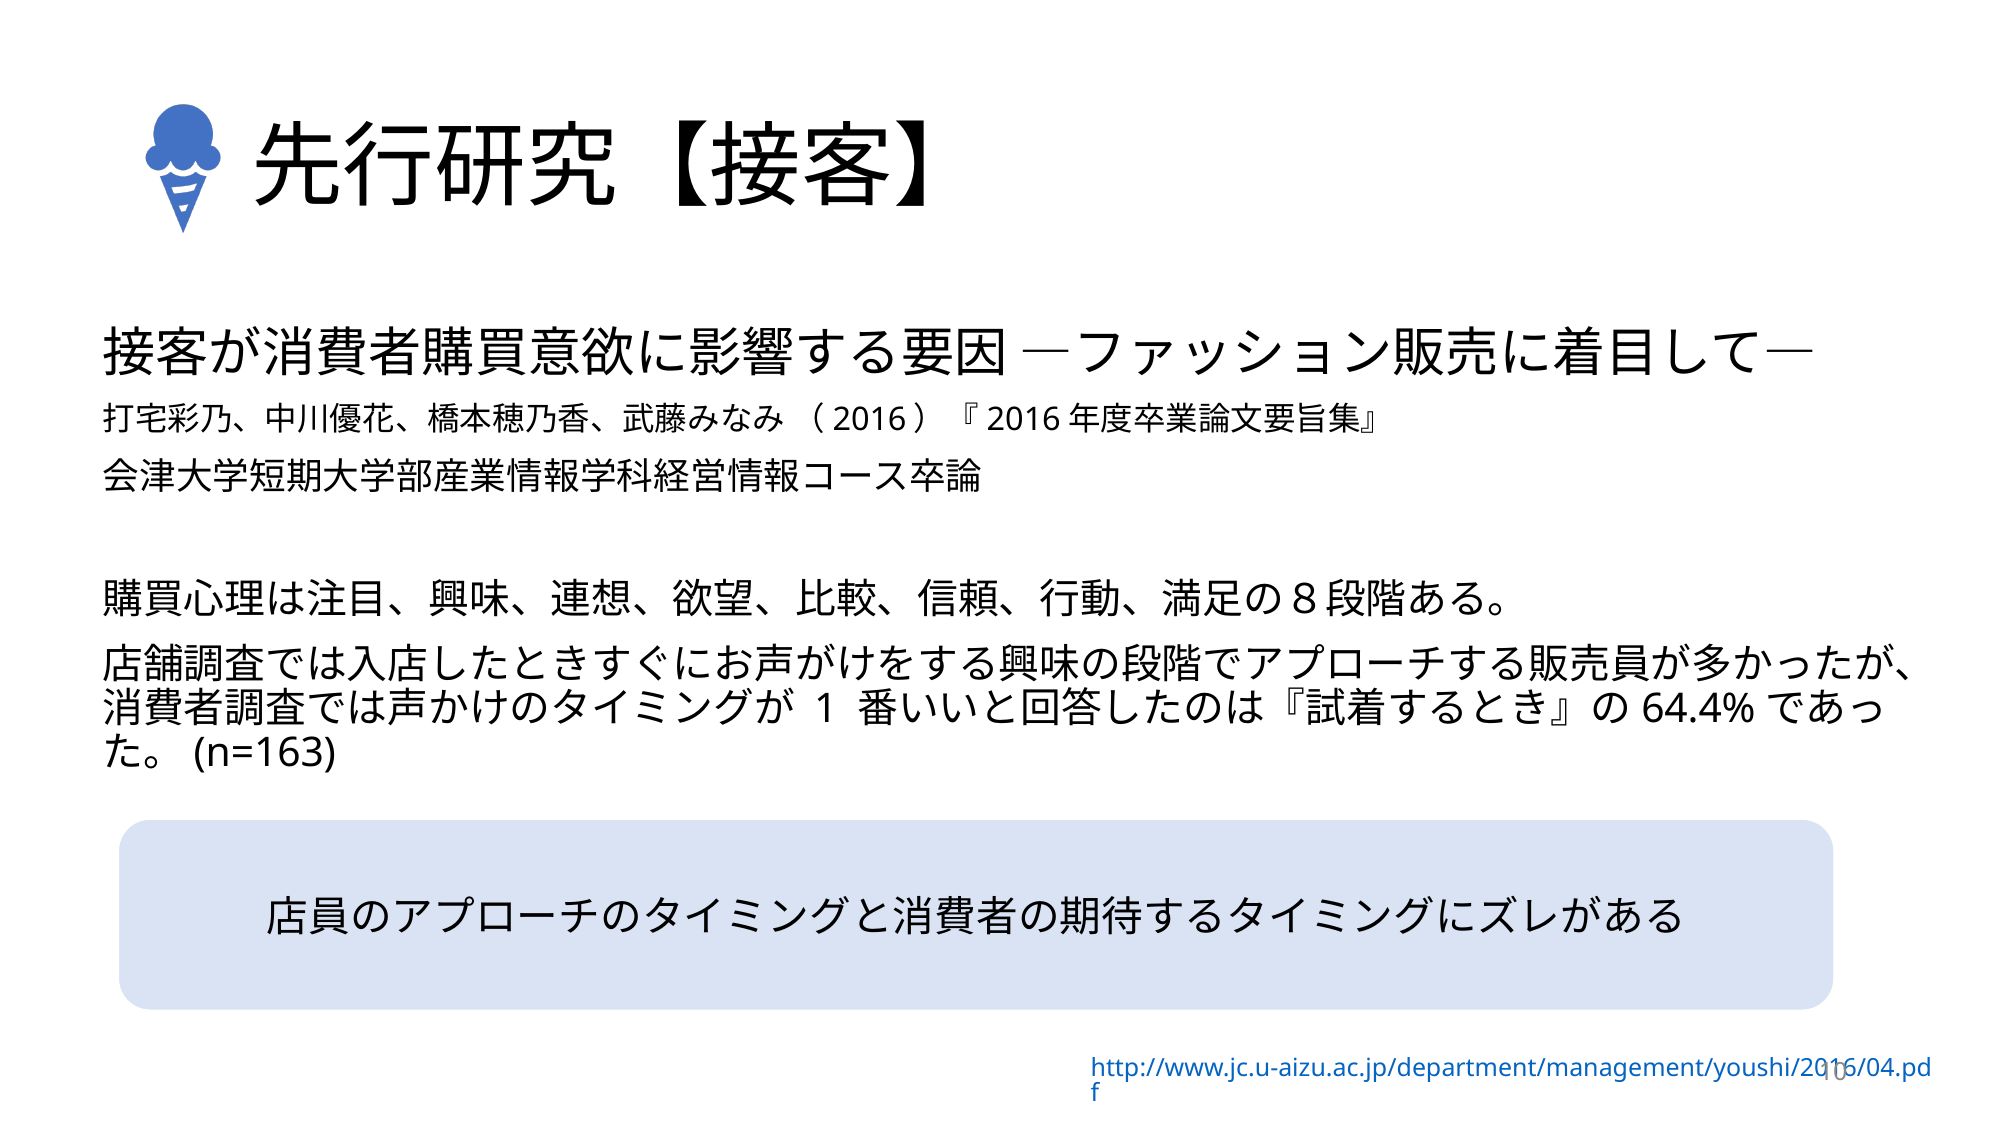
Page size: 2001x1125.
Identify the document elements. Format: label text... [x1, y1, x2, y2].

picture [107, 93, 258, 244]
text_box 店員のアプローチのタイミングと消費者の期待するタイミングにズレがある [117, 818, 1835, 1011]
list 接客が消費者購買意欲に影響する要因 ―ファッション販売に着目して― 打宅彩乃、中川優花、橋本穂乃香、武藤みなみ （2016）『2016年度卒業論文要旨集』 会津大学短期大学部産業情報学科経営情報コース卒論 購買心理は注目、興味、連想、欲望、比較、信頼、行動、満足の８段階ある。 店舗調査では入店したときすぐにお声がけをする興味の段階でアプローチする販売員が多かったが、消費者調査では声かけのタイミングが 1 番いいと回答したのは『試着するとき』の64.4%であった。(n=163) [87, 317, 1913, 786]
text_box http://www.jc.u-aizu.ac.jp/department/management/youshi/2016/04.pdf [1075, 1044, 1957, 1125]
title 先行研究【接客】 [236, 59, 1863, 278]
slide_number 10 [1412, 1042, 1863, 1103]
